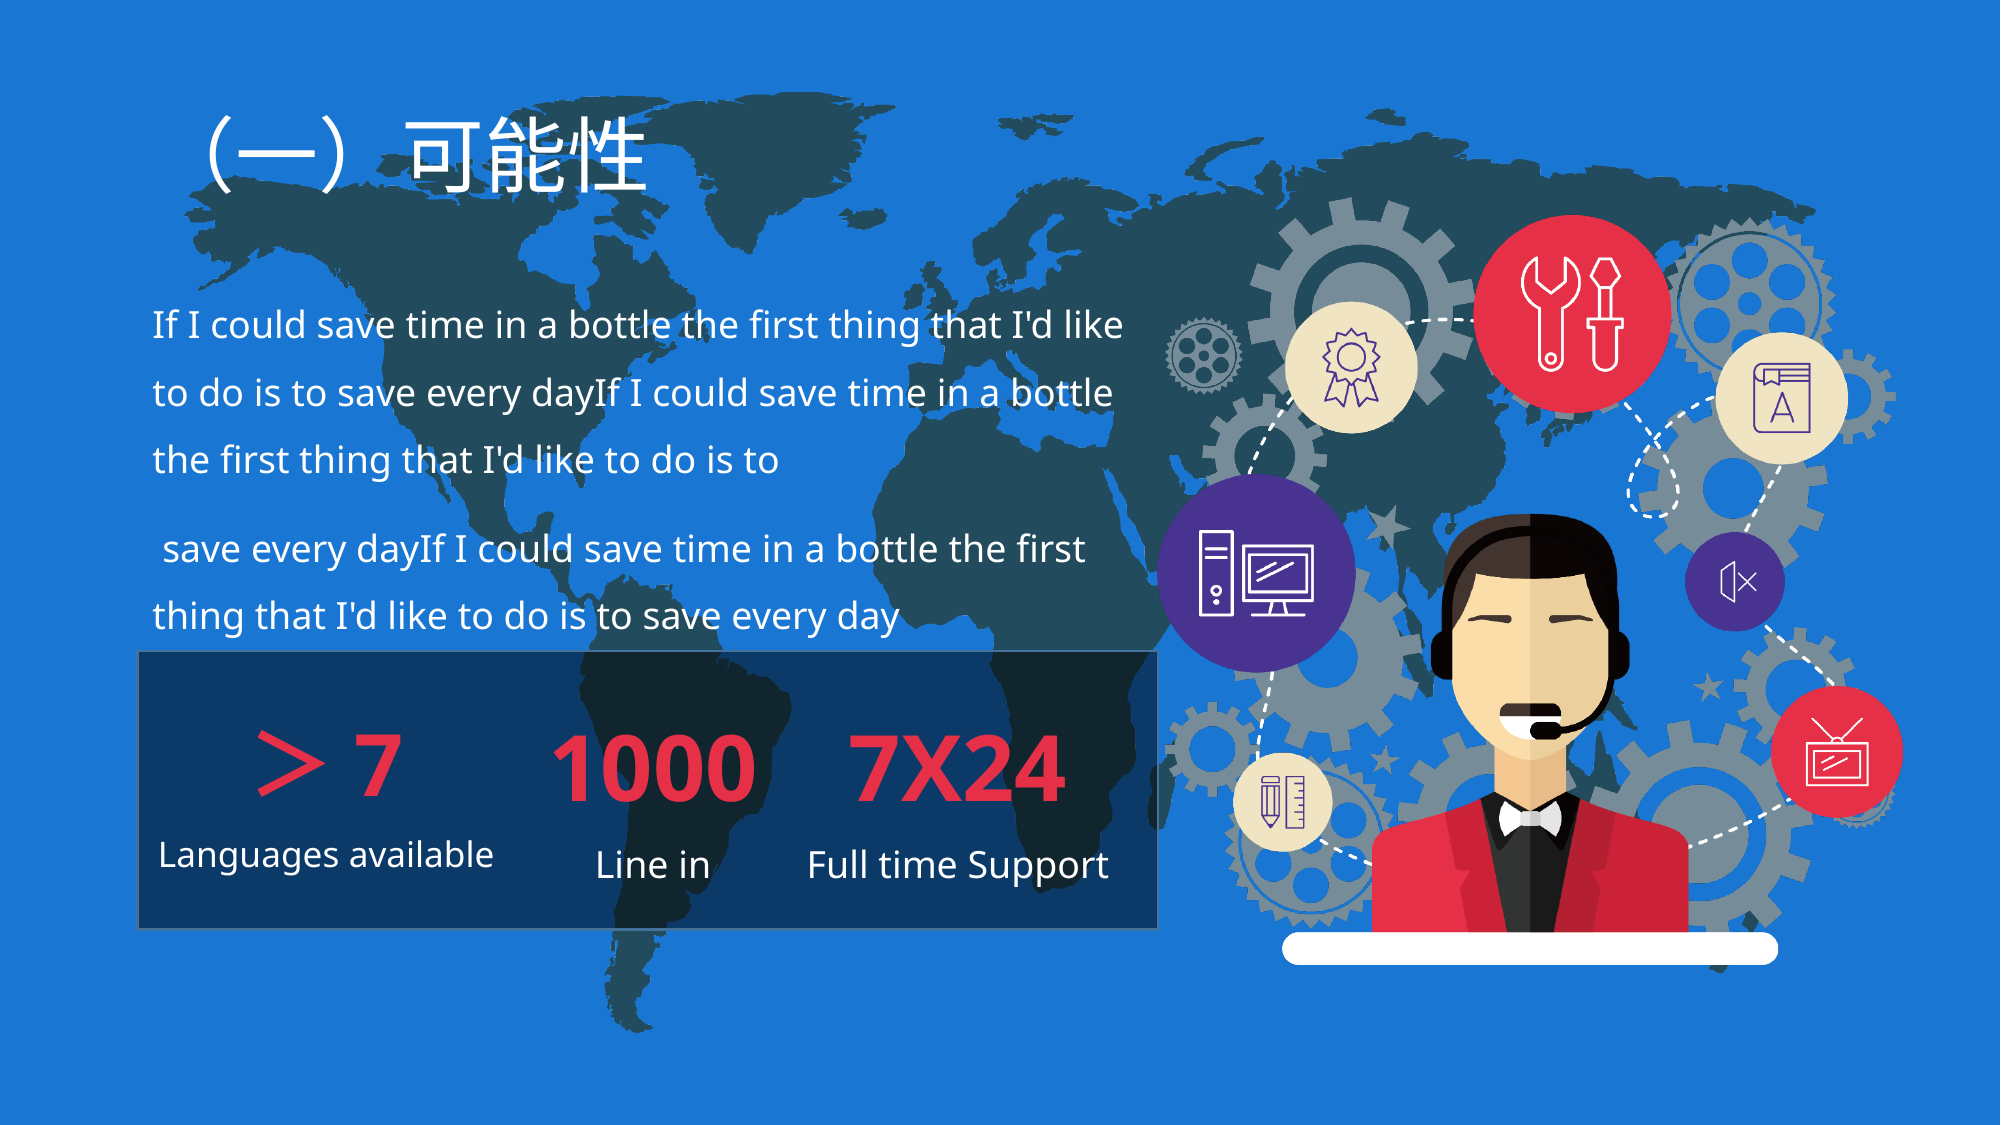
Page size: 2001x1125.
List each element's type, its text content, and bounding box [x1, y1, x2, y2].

text_box ＞7 Languages available [137, 702, 516, 914]
picture [184, 92, 1816, 106]
list If I could save time in a bottle the first thing that I'd like to do is to save every dayIf I could save time in a bottle the first thing that I'd like to do is to save every dayIf I could save time in a bottle the first thing that I'd like to do is to save every day [137, 271, 1157, 651]
text_box [136, 650, 1157, 931]
picture [184, 197, 1903, 1033]
text_box 1000 Line in [516, 702, 843, 914]
text_box 7X24 Full time Support [843, 702, 1148, 914]
title （一）可能性 [137, 106, 1863, 213]
